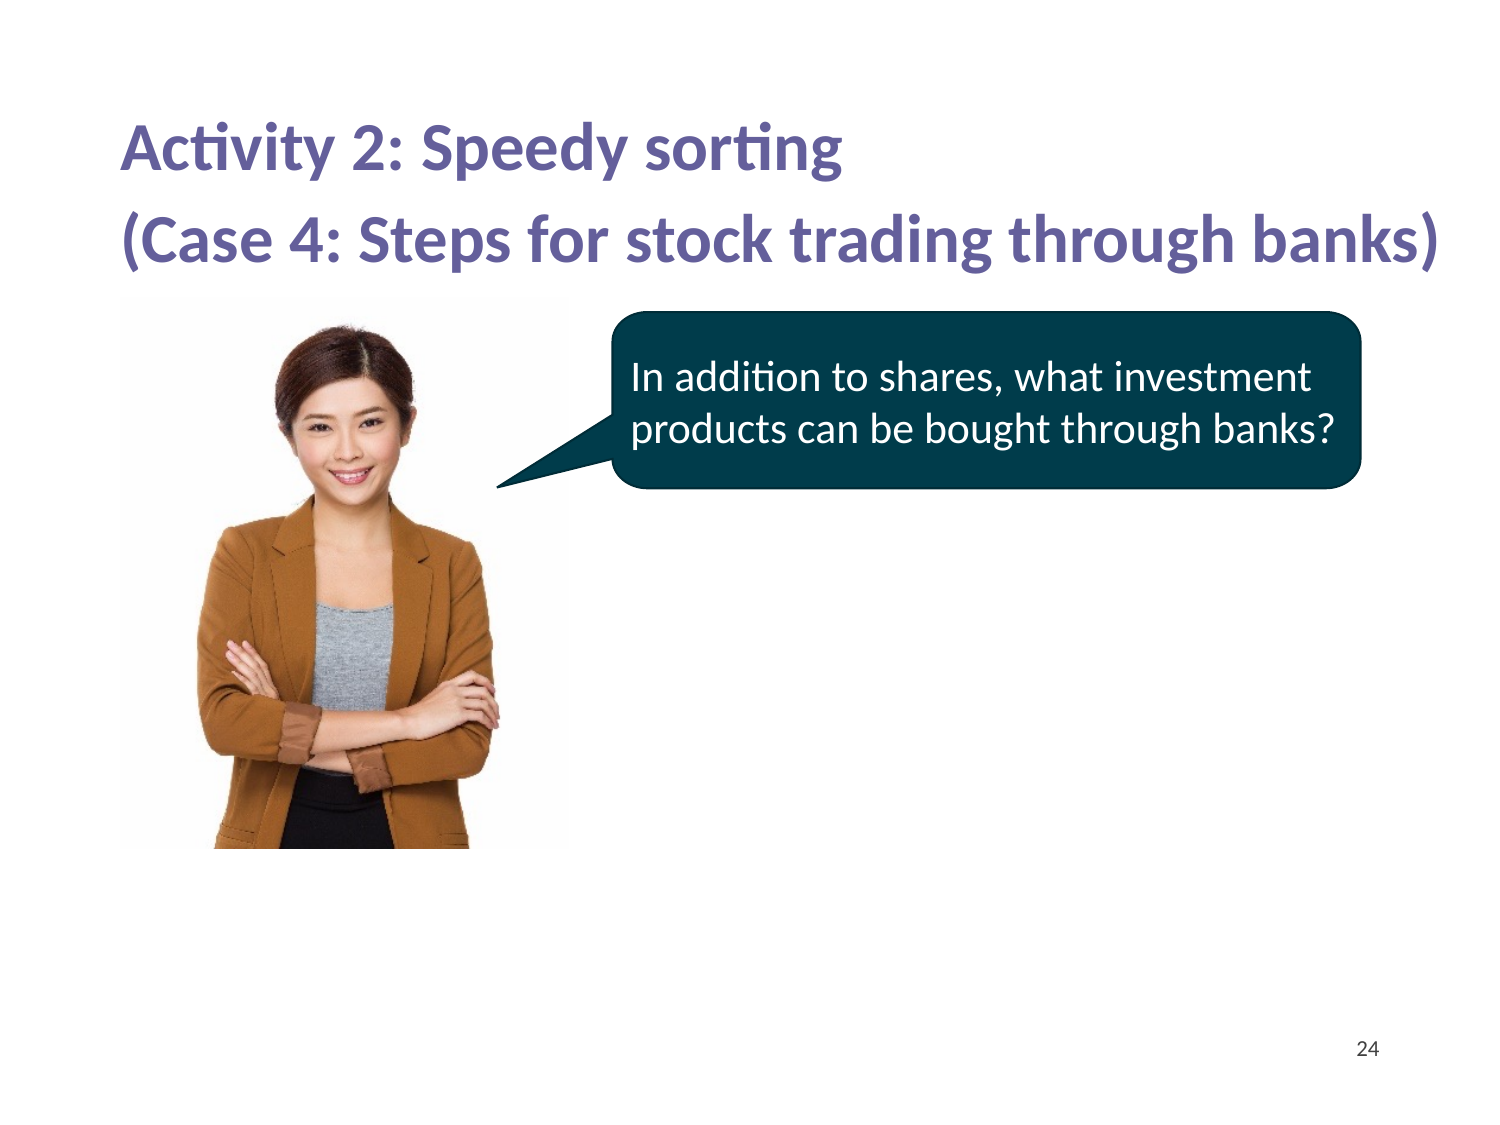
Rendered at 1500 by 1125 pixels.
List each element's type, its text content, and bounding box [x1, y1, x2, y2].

picture [119, 297, 569, 849]
slide_number 24 [1353, 1035, 1381, 1062]
list Activity 2: Speedy sorting (Case 4: Steps for stock trading through banks) [119, 113, 1463, 299]
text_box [496, 311, 1361, 489]
